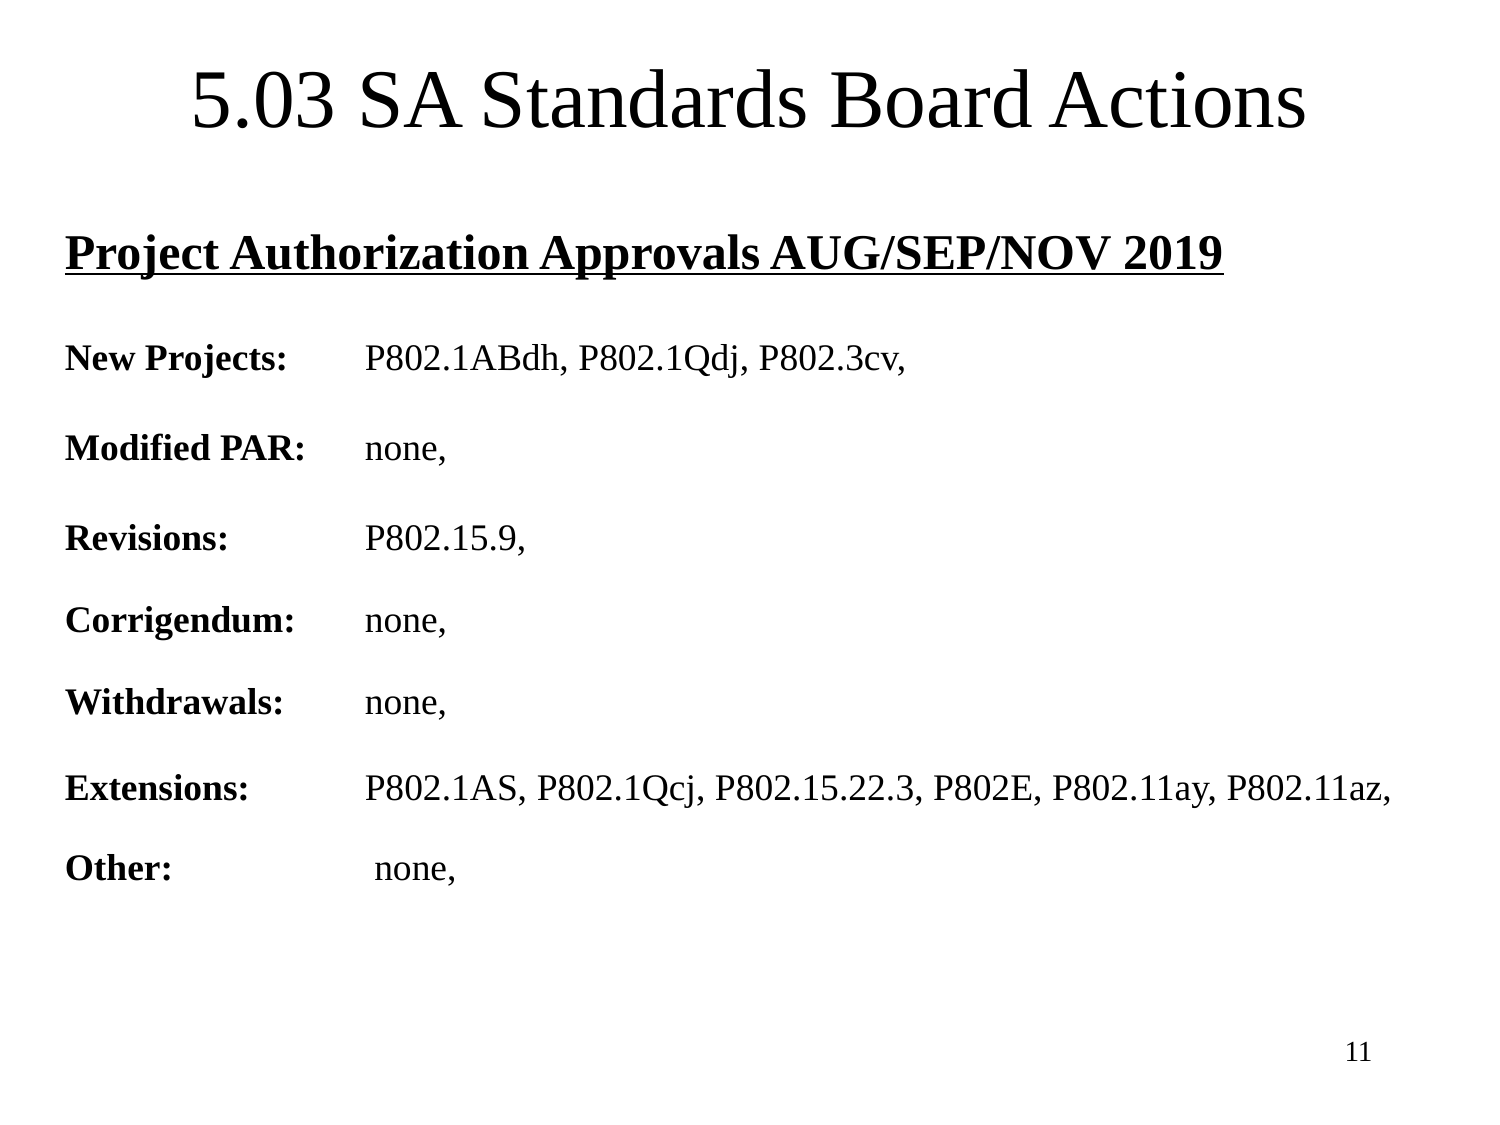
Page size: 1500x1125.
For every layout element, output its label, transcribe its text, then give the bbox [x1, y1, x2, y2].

slide_number 11 [1074, 1024, 1388, 1101]
title 5.03 SA Standards Board Actions [0, 0, 1500, 188]
text_box Project Authorization Approvals AUG/SEP/NOV 2019 New Projects: P802.1ABdh, P802.1Qdj, P802.3cv, Modified PAR: none, Revisions: P802.15.9, Corrigendum: none, Withdrawals: none, Extensions: P802.1AS, P802.1Qcj, P802.15.22.3, P802E, P802.11ay, P802.11az, Other: none, [49, 212, 1463, 896]
